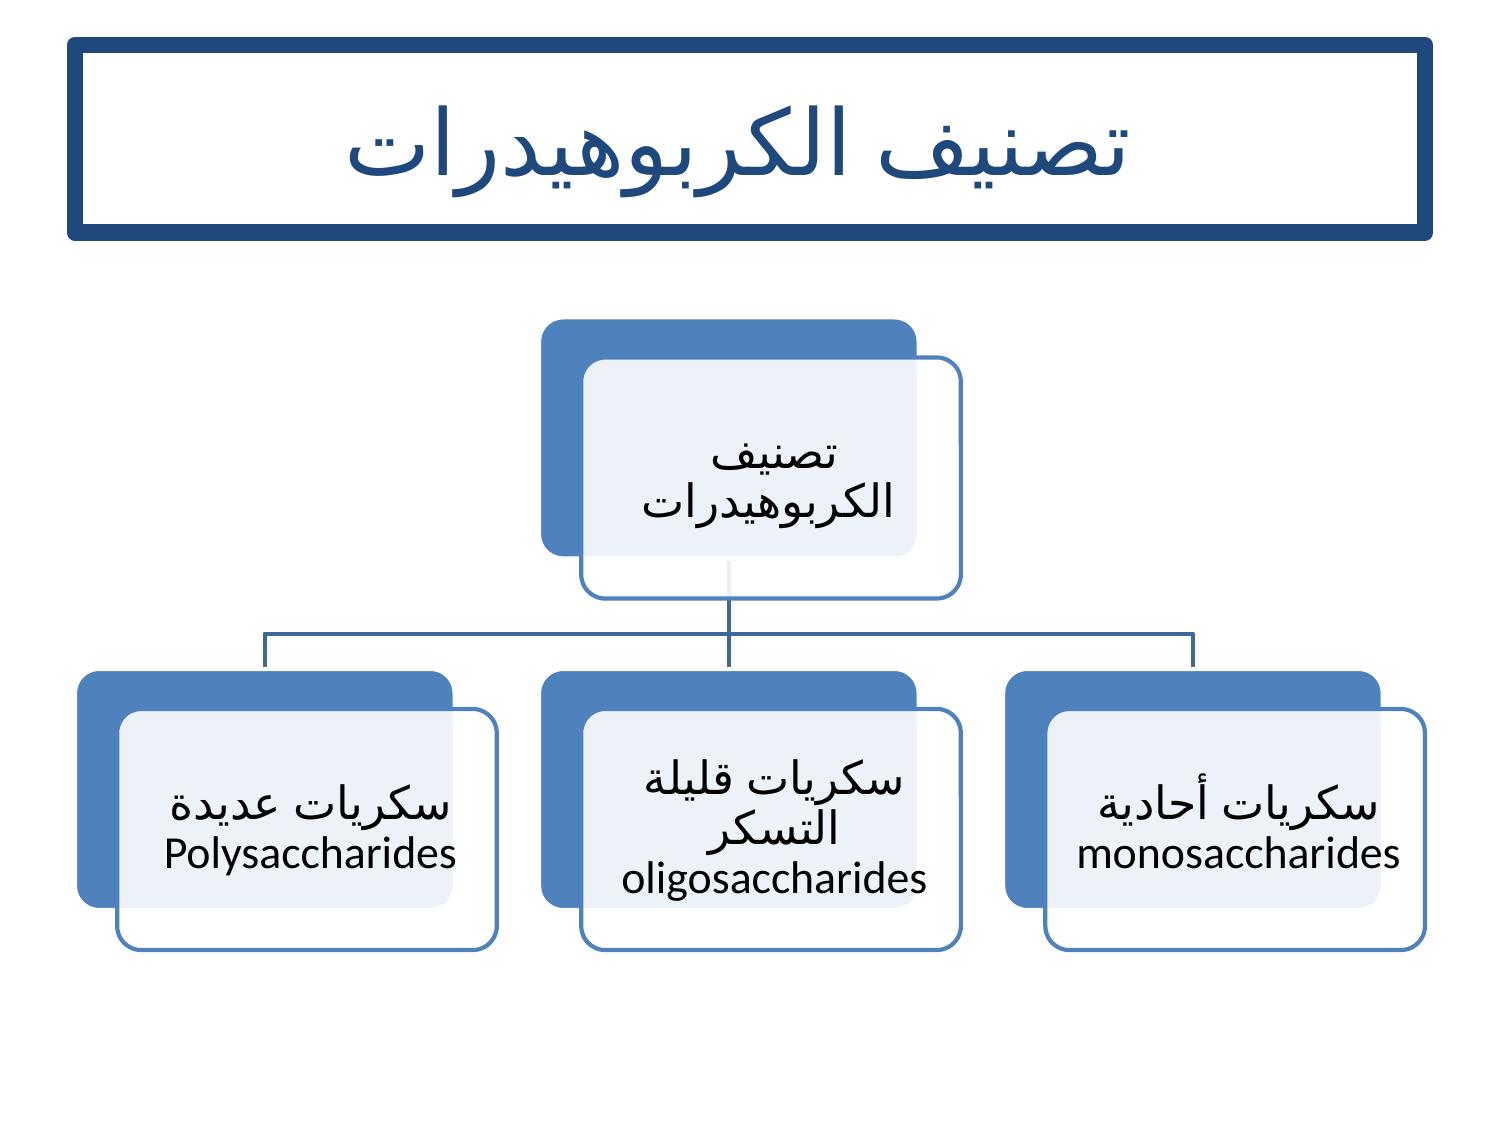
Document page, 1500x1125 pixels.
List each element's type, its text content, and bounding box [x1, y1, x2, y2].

title تصنيف الكربوهيدرات [75, 45, 1425, 233]
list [74, 262, 1426, 1006]
